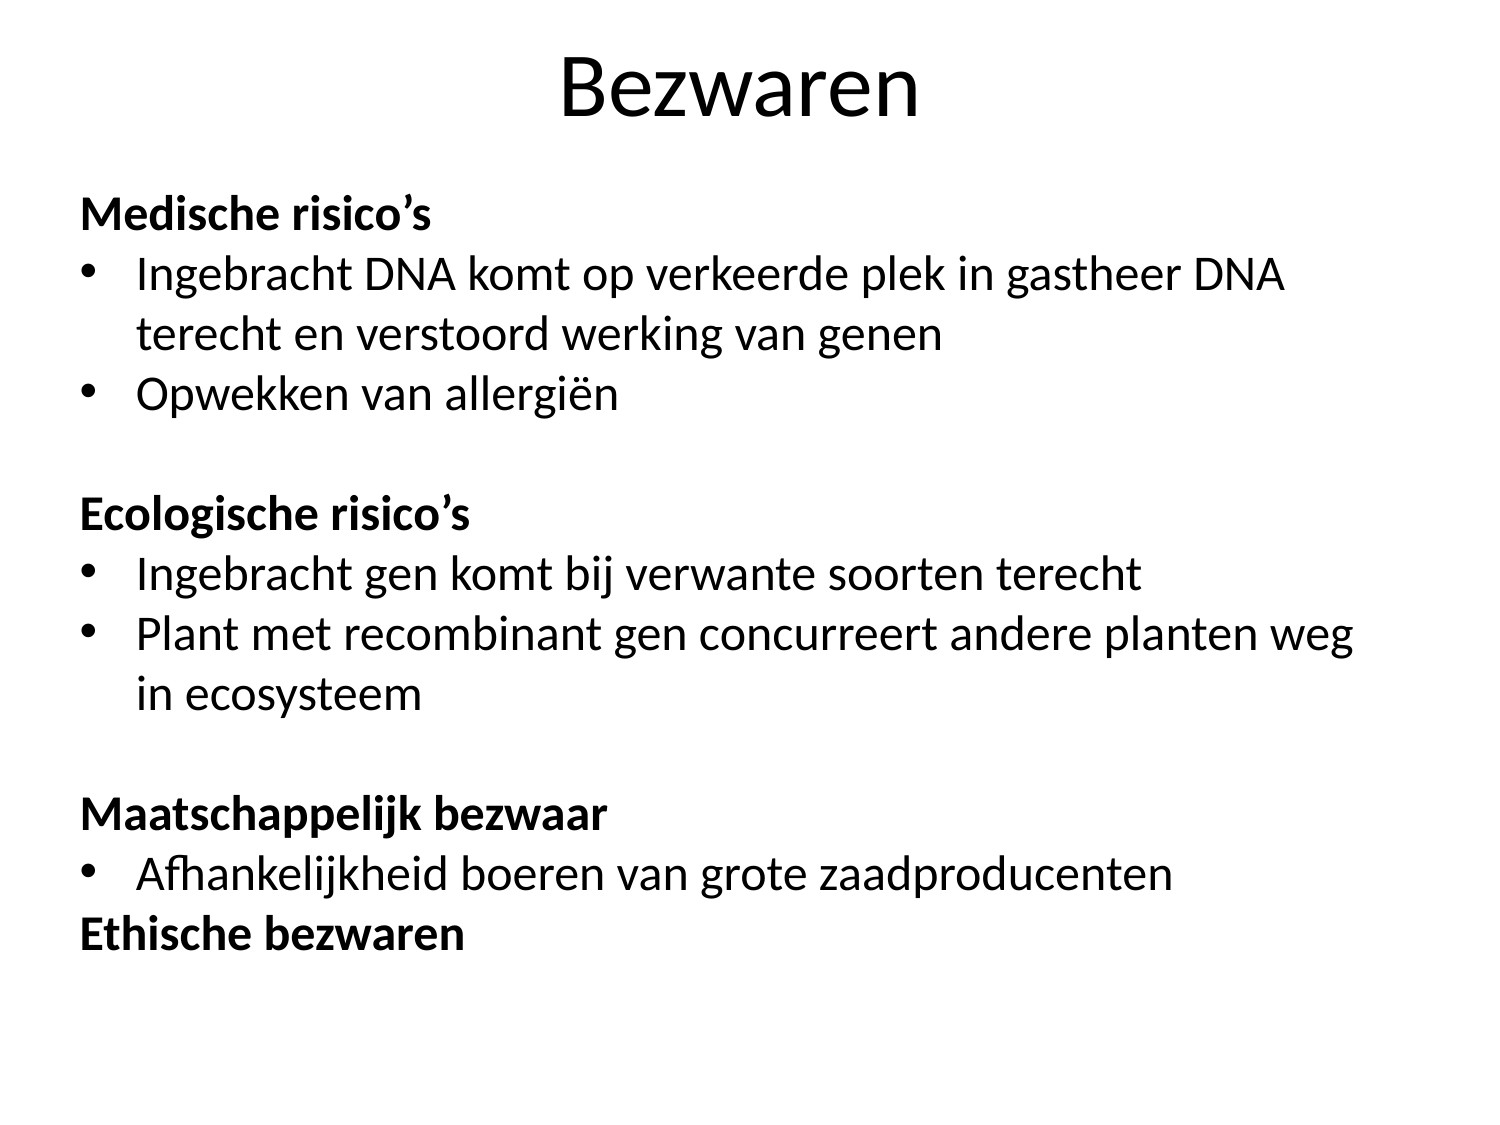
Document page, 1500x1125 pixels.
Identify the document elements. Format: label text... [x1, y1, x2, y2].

text_box Medische risico’s Ingebracht DNA komt op verkeerde plek in gastheer DNA terecht en verstoord werking van genen Opwekken van allergiën Ecologische risico’s Ingebracht gen komt bij verwante soorten terecht Plant met recombinant gen concurreert andere planten weg in ecosysteem Maatschappelijk bezwaar Afhankelijkheid boeren van grote zaadproducenten Ethische bezwaren [64, 172, 1376, 968]
title Bezwaren [64, 0, 1415, 188]
